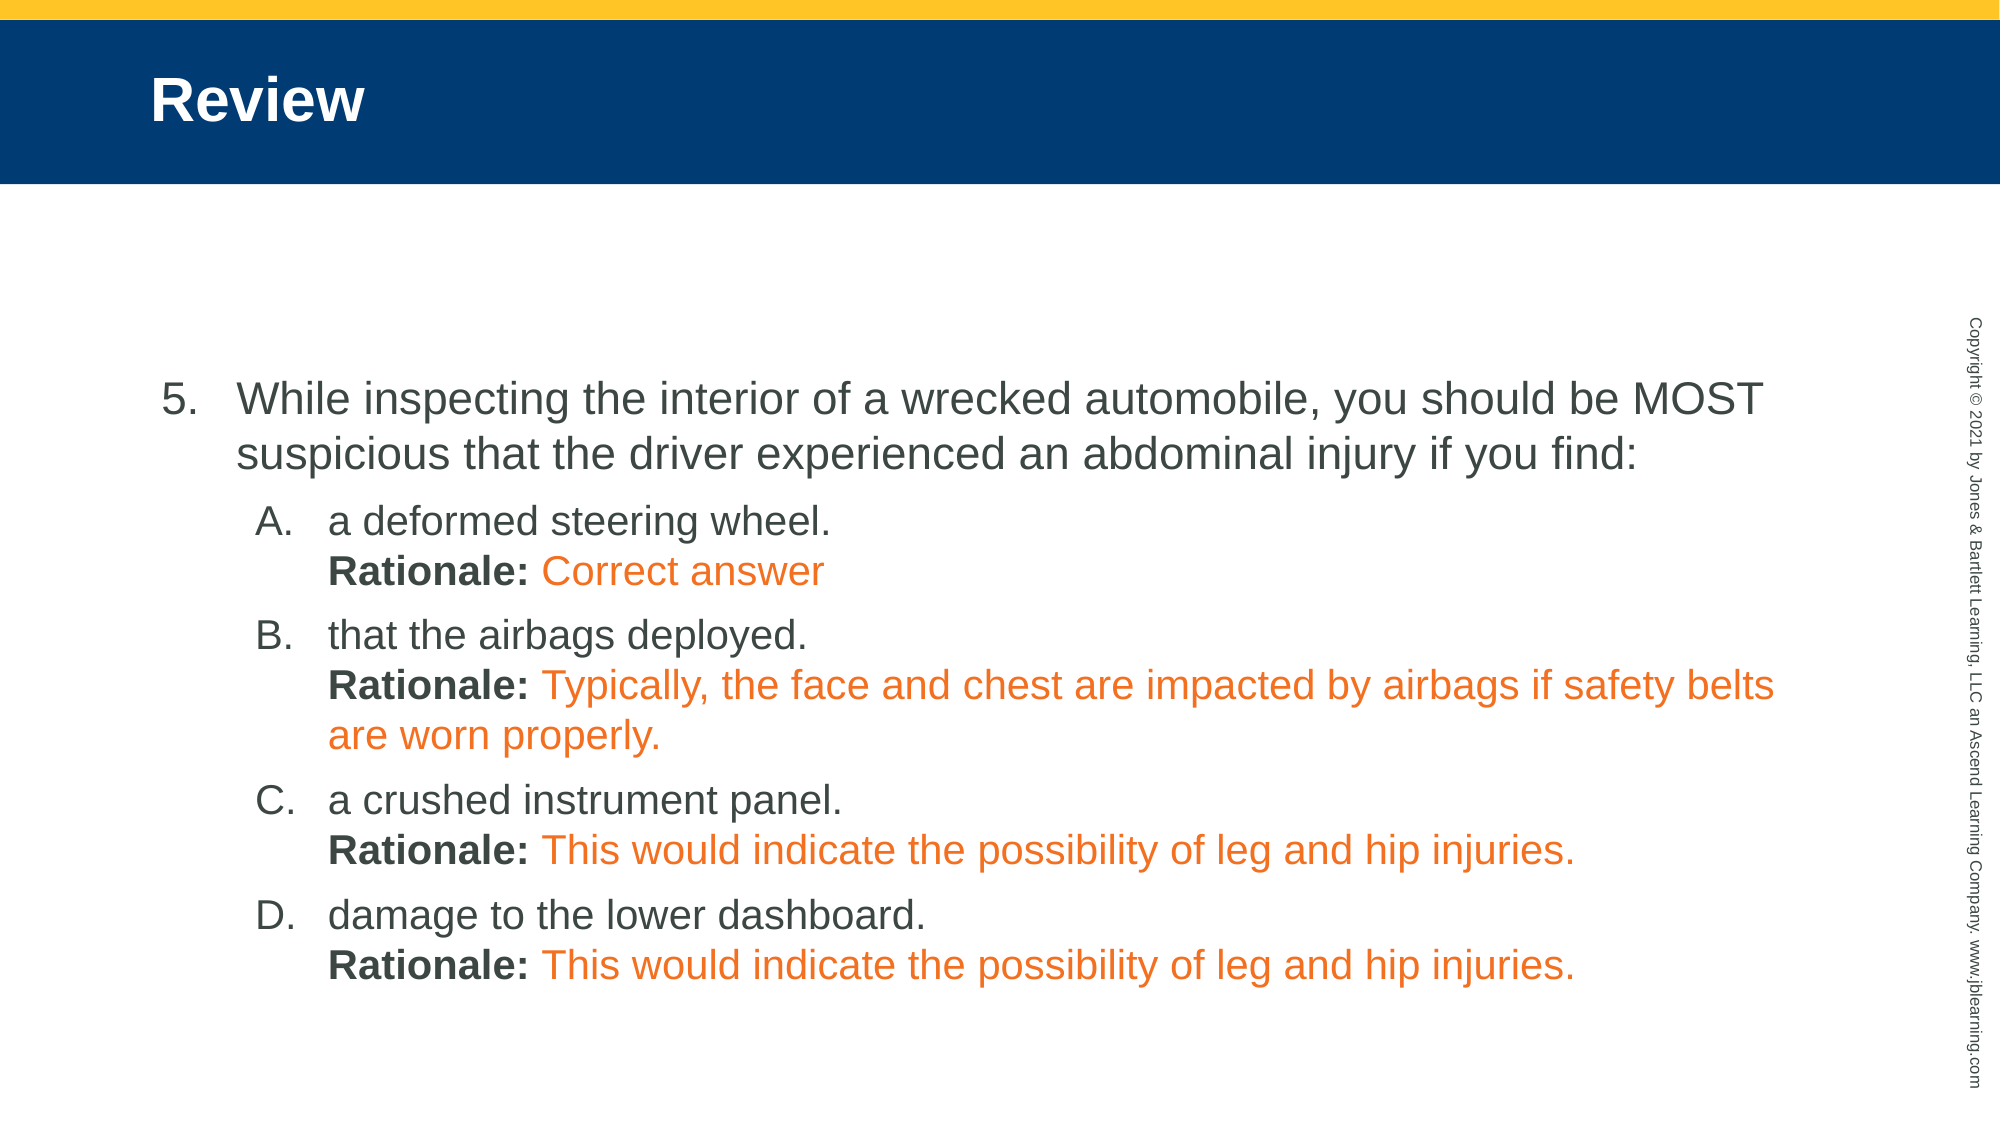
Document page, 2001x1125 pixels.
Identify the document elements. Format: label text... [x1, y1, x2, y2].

list While inspecting the interior of a wrecked automobile, you should be MOST suspicious that the driver experienced an abdominal injury if you find: a deformed steering wheel. Rationale: Correct answer that the airbags deployed. Rationale: Typically, the face and chest are impacted by airbags if safety belts are worn properly. a crushed instrument panel. Rationale: This would indicate the possibility of leg and hip injuries. damage to the lower dashboard. Rationale: This would indicate the possibility of leg and hip injuries. [146, 361, 1859, 1016]
title Review [0, 19, 2000, 185]
